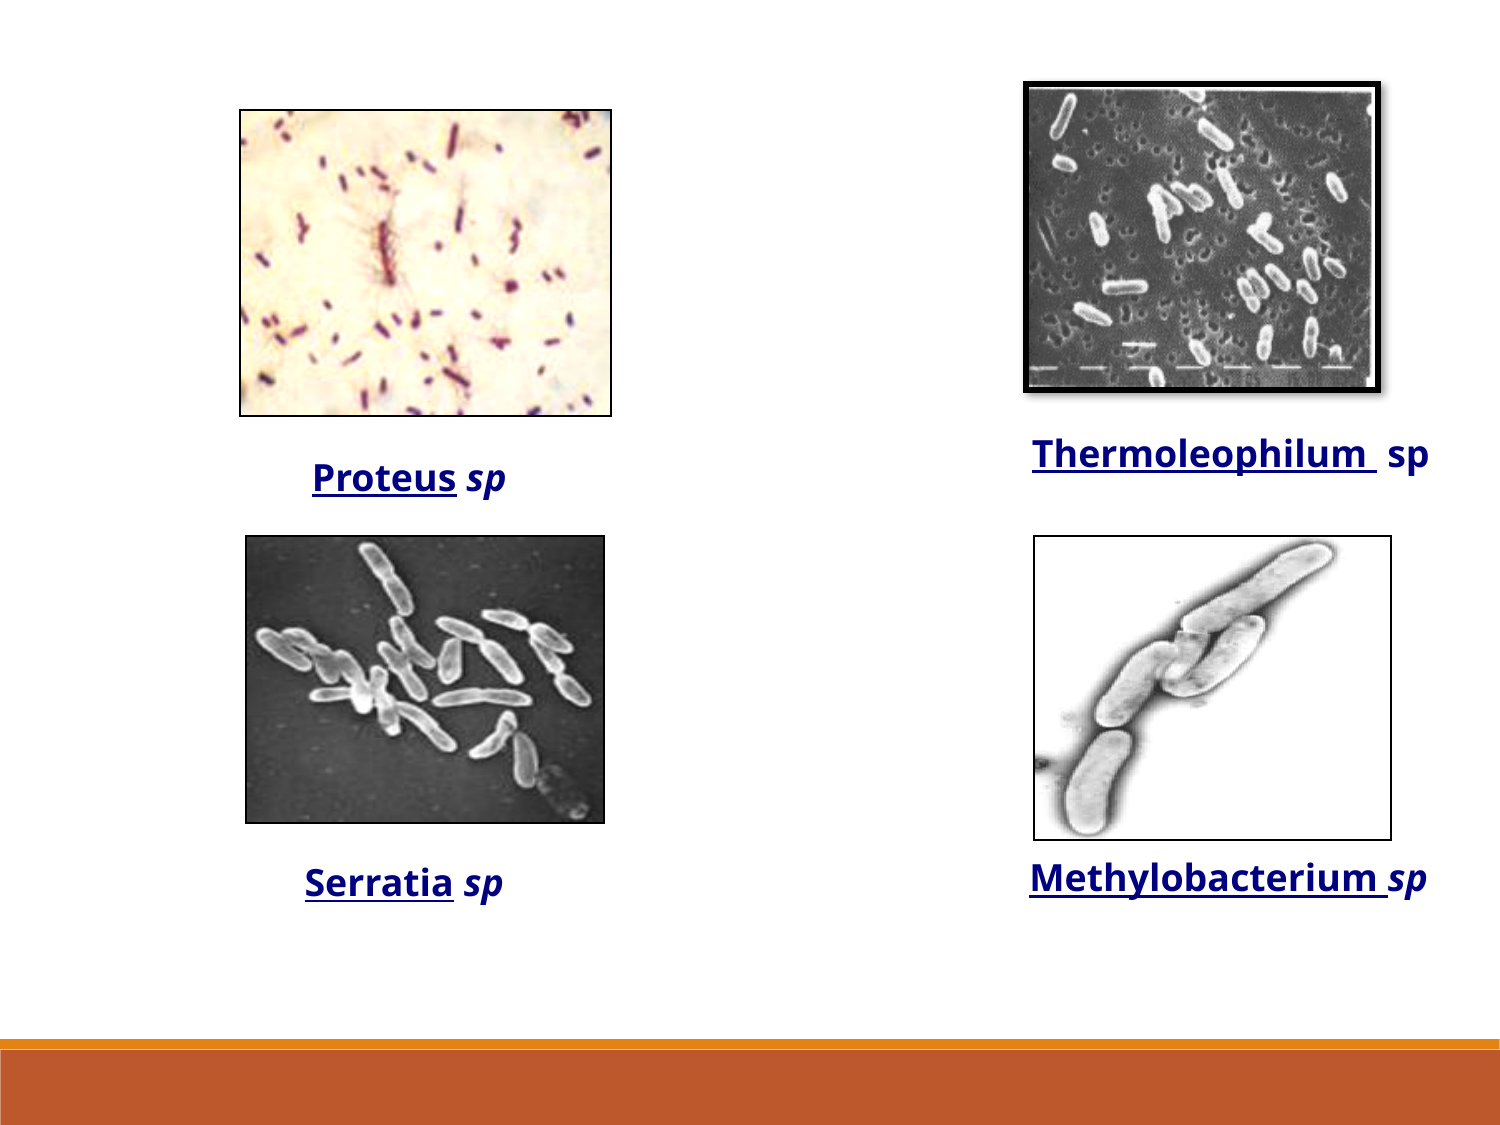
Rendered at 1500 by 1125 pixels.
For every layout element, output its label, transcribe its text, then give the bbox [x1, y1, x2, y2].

text_box Proteus sp [297, 446, 522, 506]
picture [246, 536, 604, 823]
picture [1028, 86, 1376, 388]
text_box Serratia sp [289, 851, 529, 912]
text_box Methylobacterium sp [1014, 846, 1443, 907]
picture [1034, 536, 1391, 840]
text_box Thermoleophilum sp [1017, 422, 1445, 483]
picture [240, 110, 611, 416]
